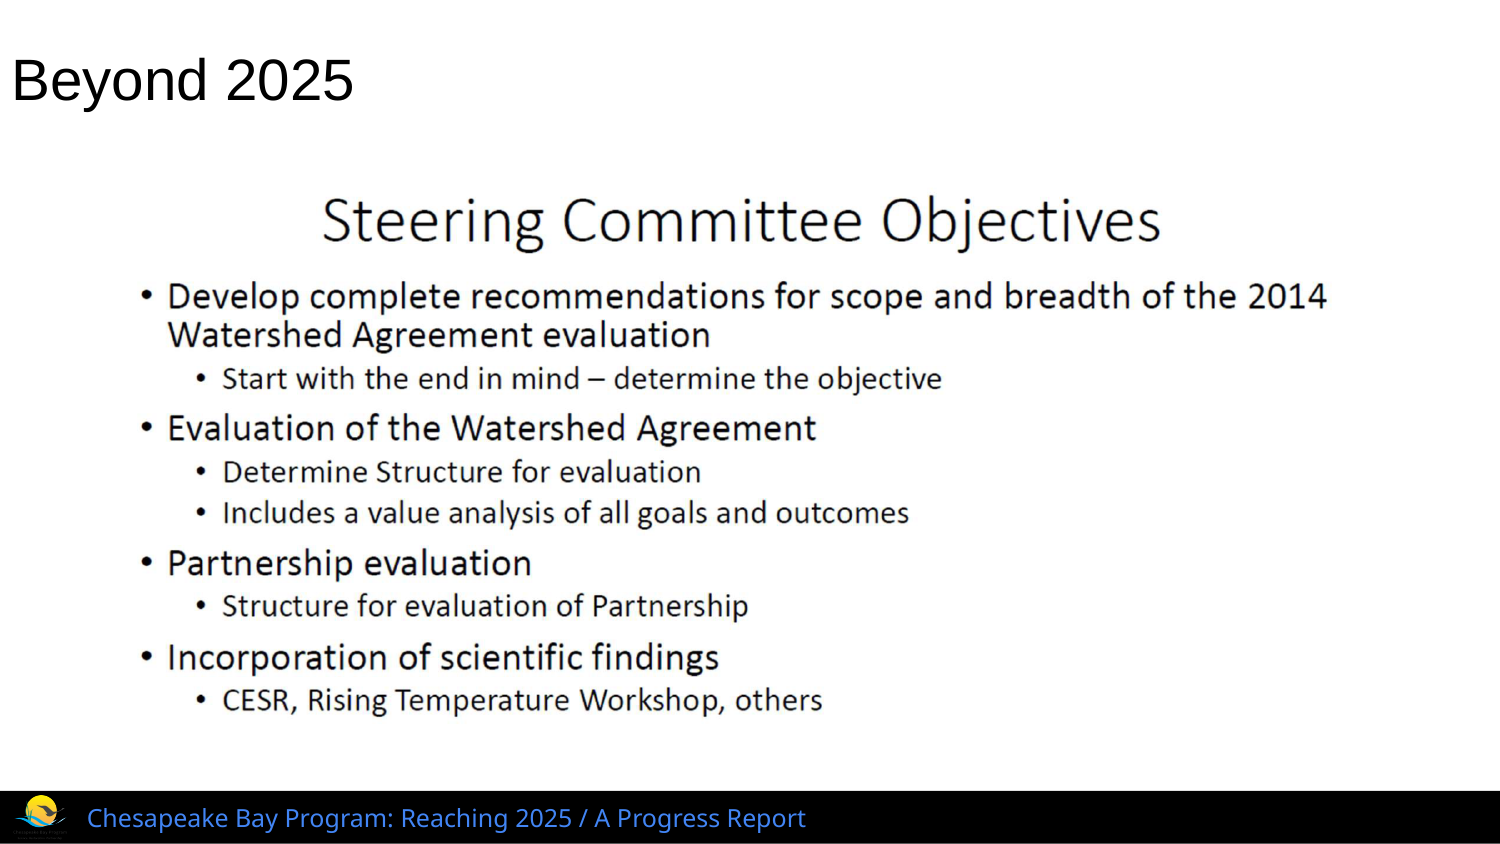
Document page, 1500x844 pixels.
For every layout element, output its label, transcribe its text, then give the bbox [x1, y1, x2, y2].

picture [102, 162, 1383, 728]
title Beyond 2025 [0, 0, 1294, 164]
picture [13, 795, 67, 840]
